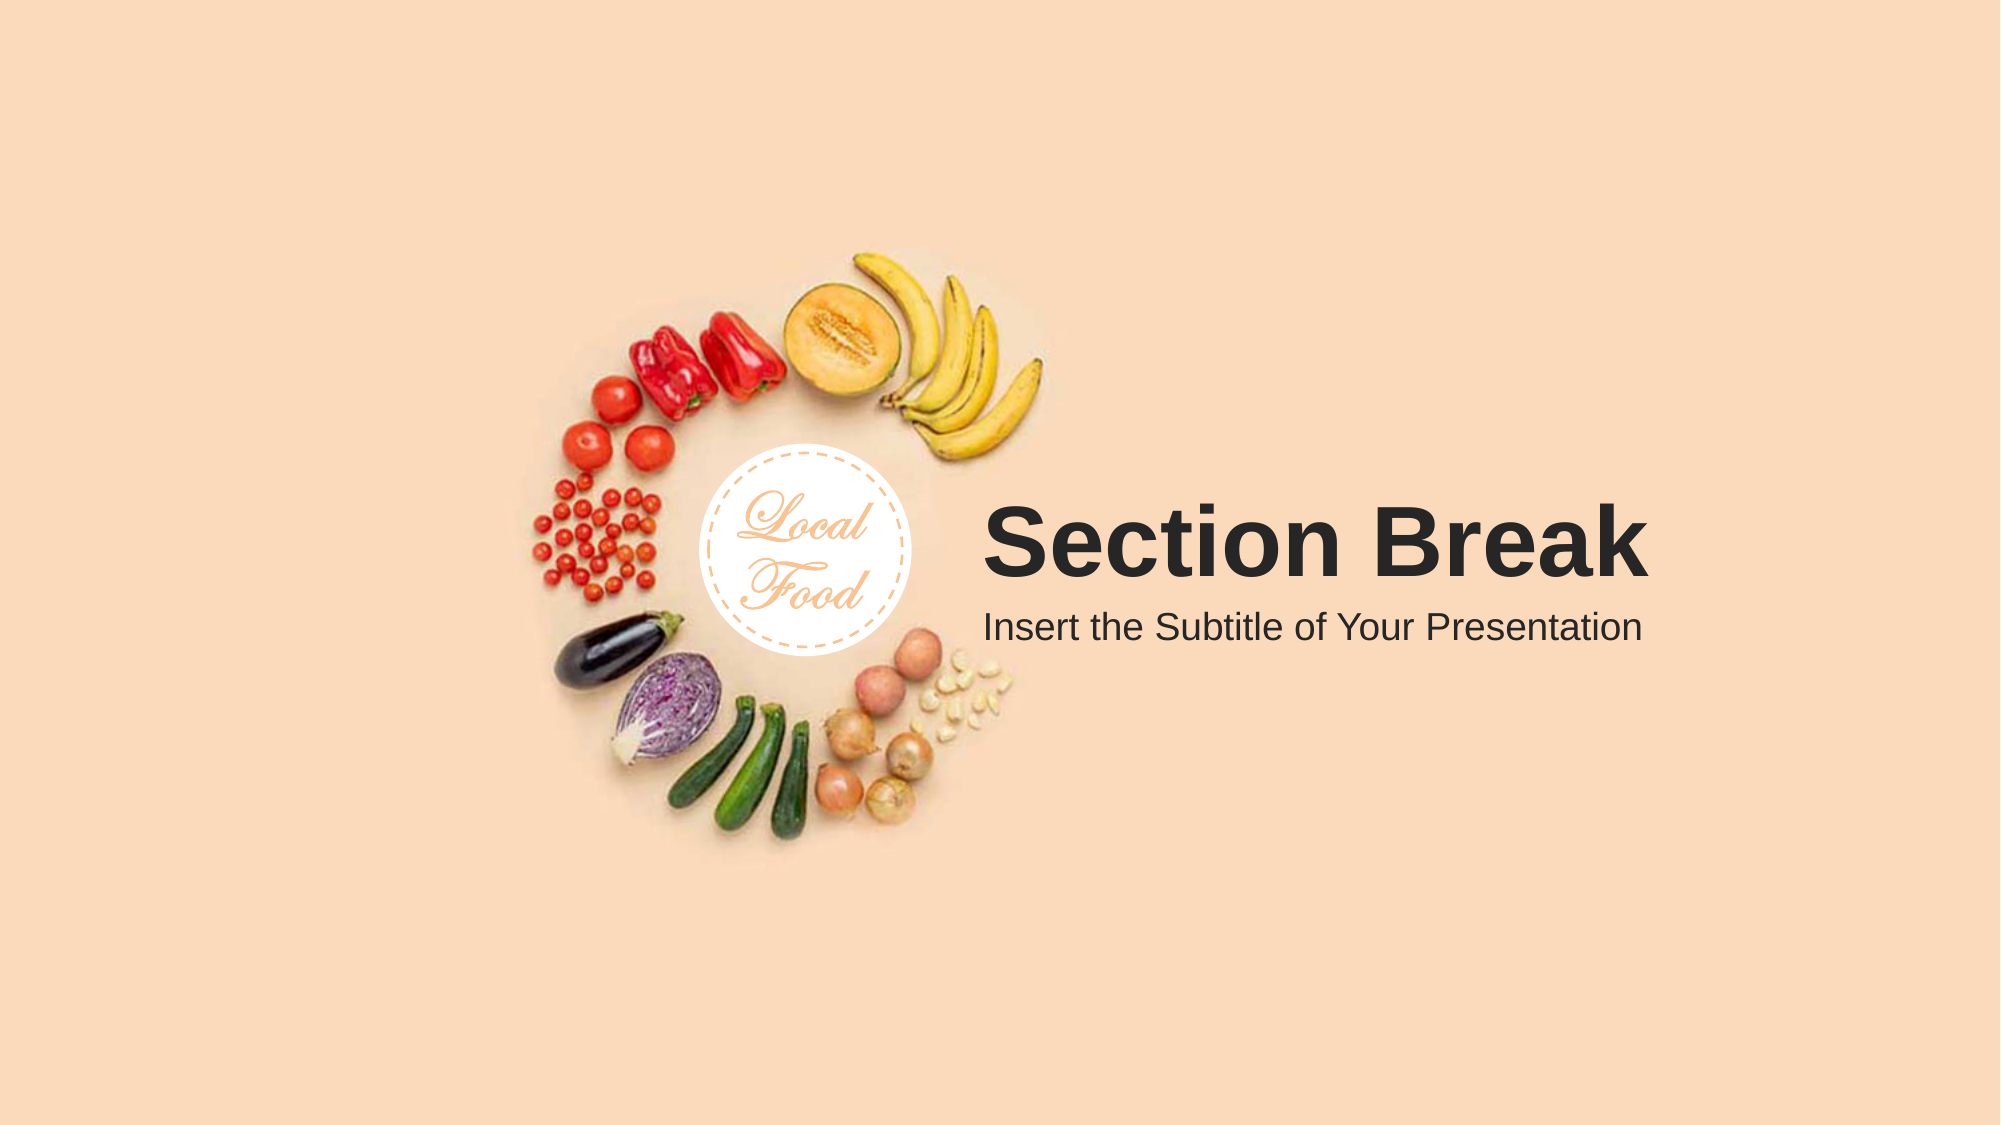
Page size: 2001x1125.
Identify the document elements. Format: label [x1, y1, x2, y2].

text_box [736, 490, 875, 610]
text_box [967, 468, 1752, 657]
text_box [698, 442, 913, 658]
picture [0, 0, 2001, 1125]
text_box [707, 451, 904, 648]
